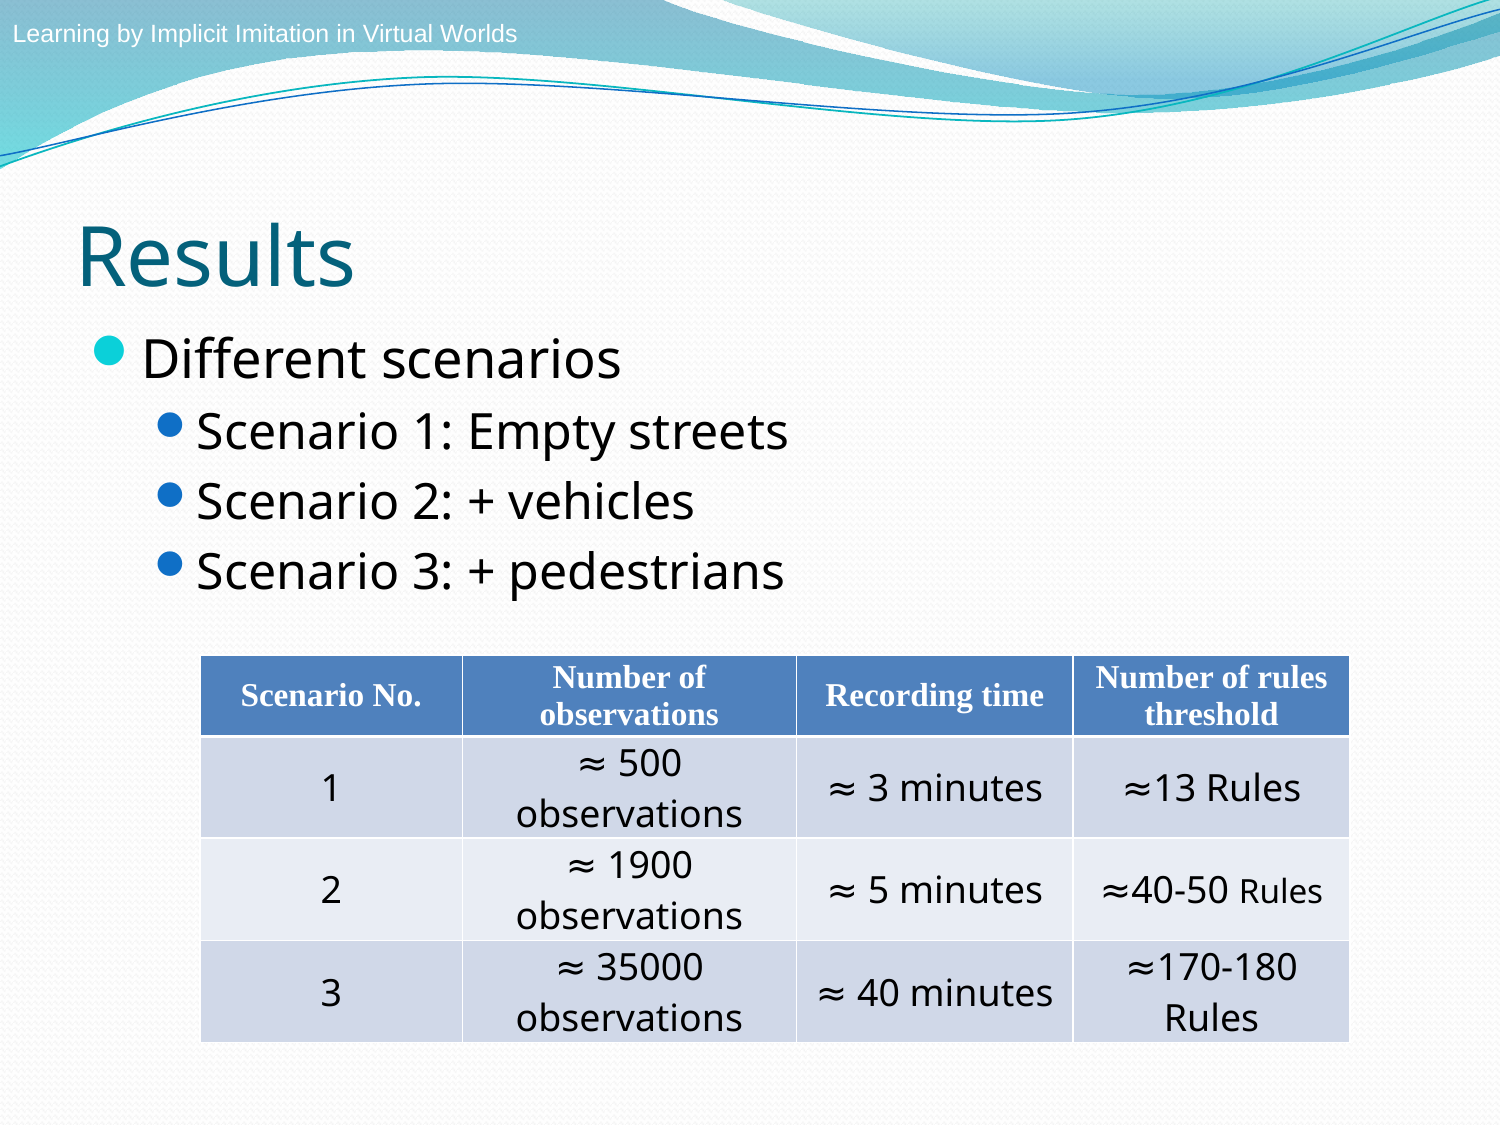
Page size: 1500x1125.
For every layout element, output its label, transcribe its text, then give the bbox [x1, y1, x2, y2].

table_cell ≈170-180 Rules [1074, 941, 1349, 1042]
table_cell ≈ 1900 observations [463, 839, 796, 940]
title Results [75, 115, 1425, 303]
table_header Scenario No. [201, 656, 462, 735]
table_cell ≈ 500 observations [463, 738, 796, 837]
table_cell ≈ 40 minutes [797, 941, 1072, 1042]
table_cell 2 [201, 839, 462, 940]
table_cell ≈40-50 Rules [1074, 839, 1349, 940]
table_header Number of observations [463, 656, 796, 735]
table_cell ≈13 Rules [1074, 738, 1349, 837]
table_cell ≈ 5 minutes [797, 839, 1072, 940]
table_header Number of rules threshold [1074, 656, 1349, 735]
footer Learning by Implicit Imitation in Virtual Worlds [12, 0, 563, 48]
list Different scenarios Scenario 1: Empty streets Scenario 2: + vehicles Scenario 3: + pedestrians [75, 317, 1425, 1038]
table_cell ≈ 35000 observations [463, 941, 796, 1042]
table_cell 1 [201, 738, 462, 837]
table_header Recording time [797, 656, 1072, 735]
table_cell ≈ 3 minutes [797, 738, 1072, 837]
table_cell 3 [201, 941, 462, 1042]
